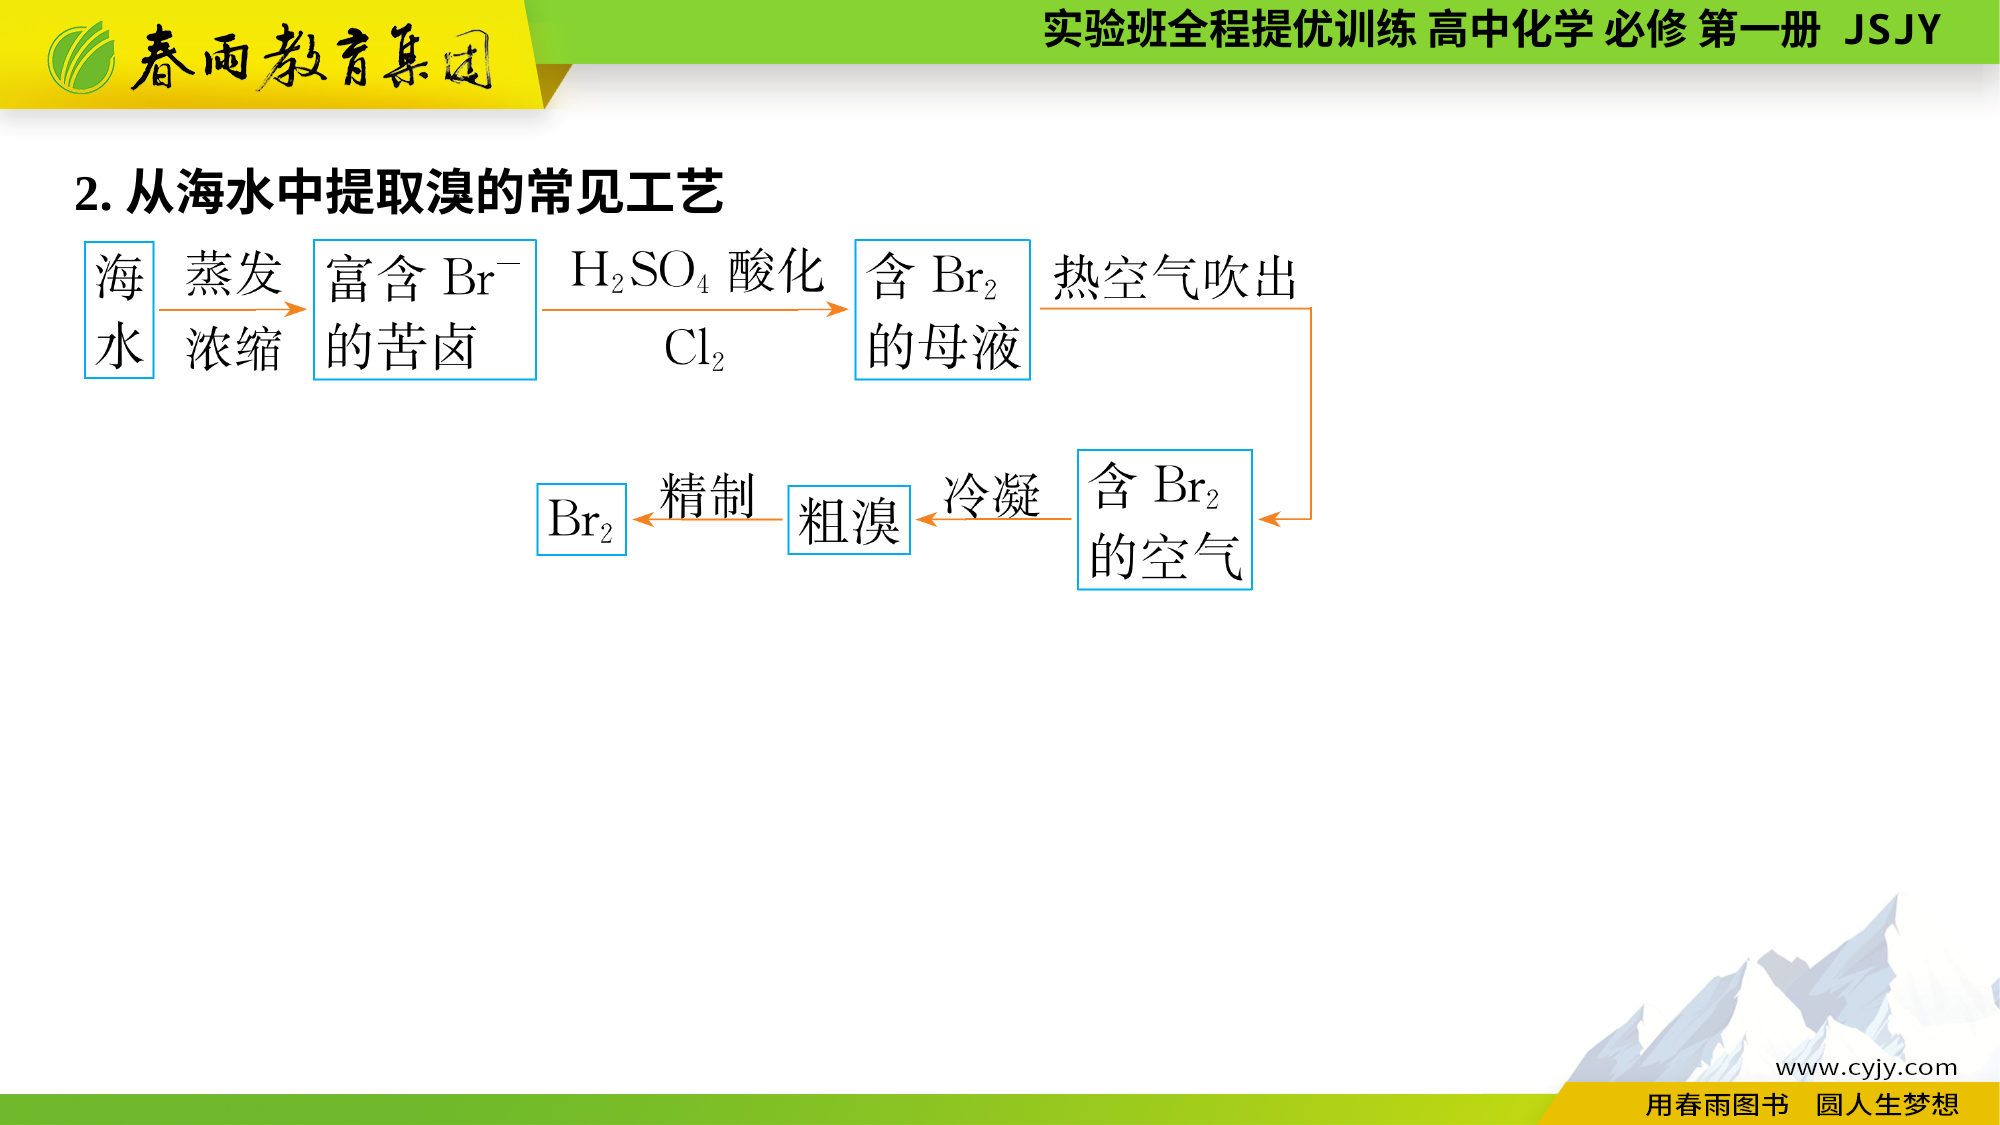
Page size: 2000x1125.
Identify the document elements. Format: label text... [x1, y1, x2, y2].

picture [0, 0, 2000, 1125]
list 2.从海水中提取溴的常见工艺 [59, 122, 1944, 217]
